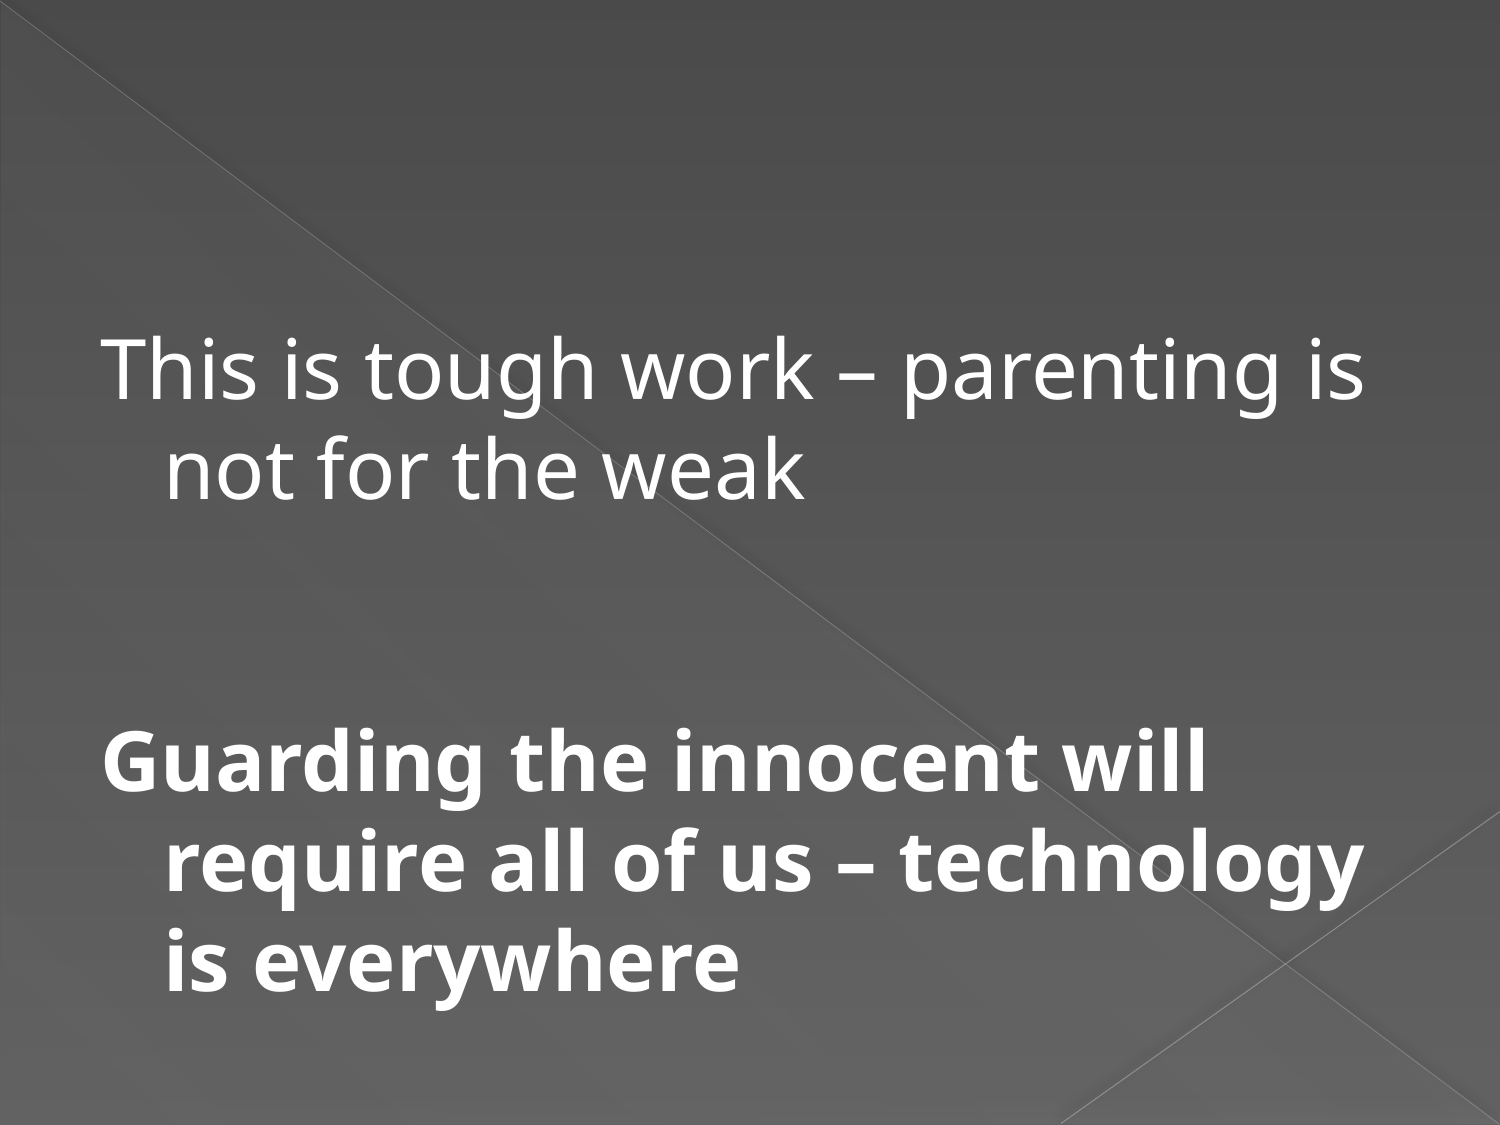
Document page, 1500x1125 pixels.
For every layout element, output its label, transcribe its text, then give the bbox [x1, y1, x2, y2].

list This is tough work – parenting is not for the weak Guarding the innocent will require all of us – technology is everywhere [74, 308, 1426, 1060]
